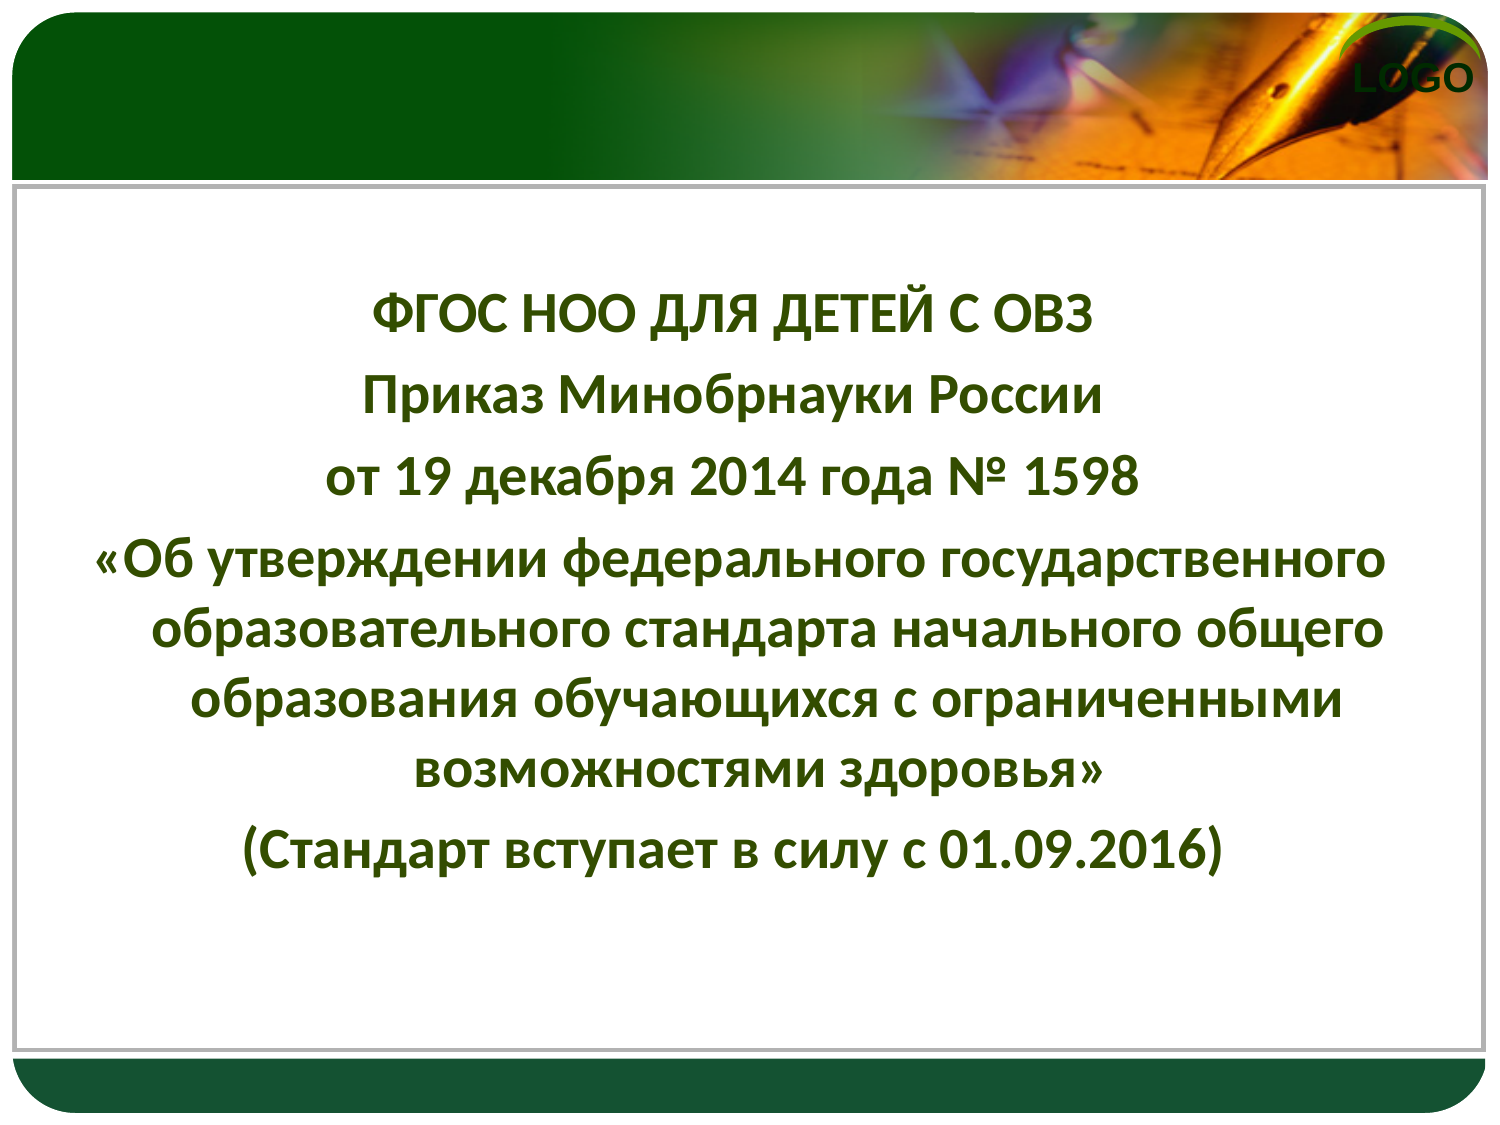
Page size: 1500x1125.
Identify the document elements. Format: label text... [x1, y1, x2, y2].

list ФГОС НОО ДЛЯ ДЕТЕЙ С ОВЗ Приказ Минобрнауки России от 19 декабря 2014 года № 1598 «Об утверждении федерального государственного образовательного стандарта начального общего образования обучающихся с ограниченными возможностями здоровья» (Стандарт вступает в силу с 01.09.2016) [64, 184, 1416, 996]
picture [13, 13, 1487, 180]
